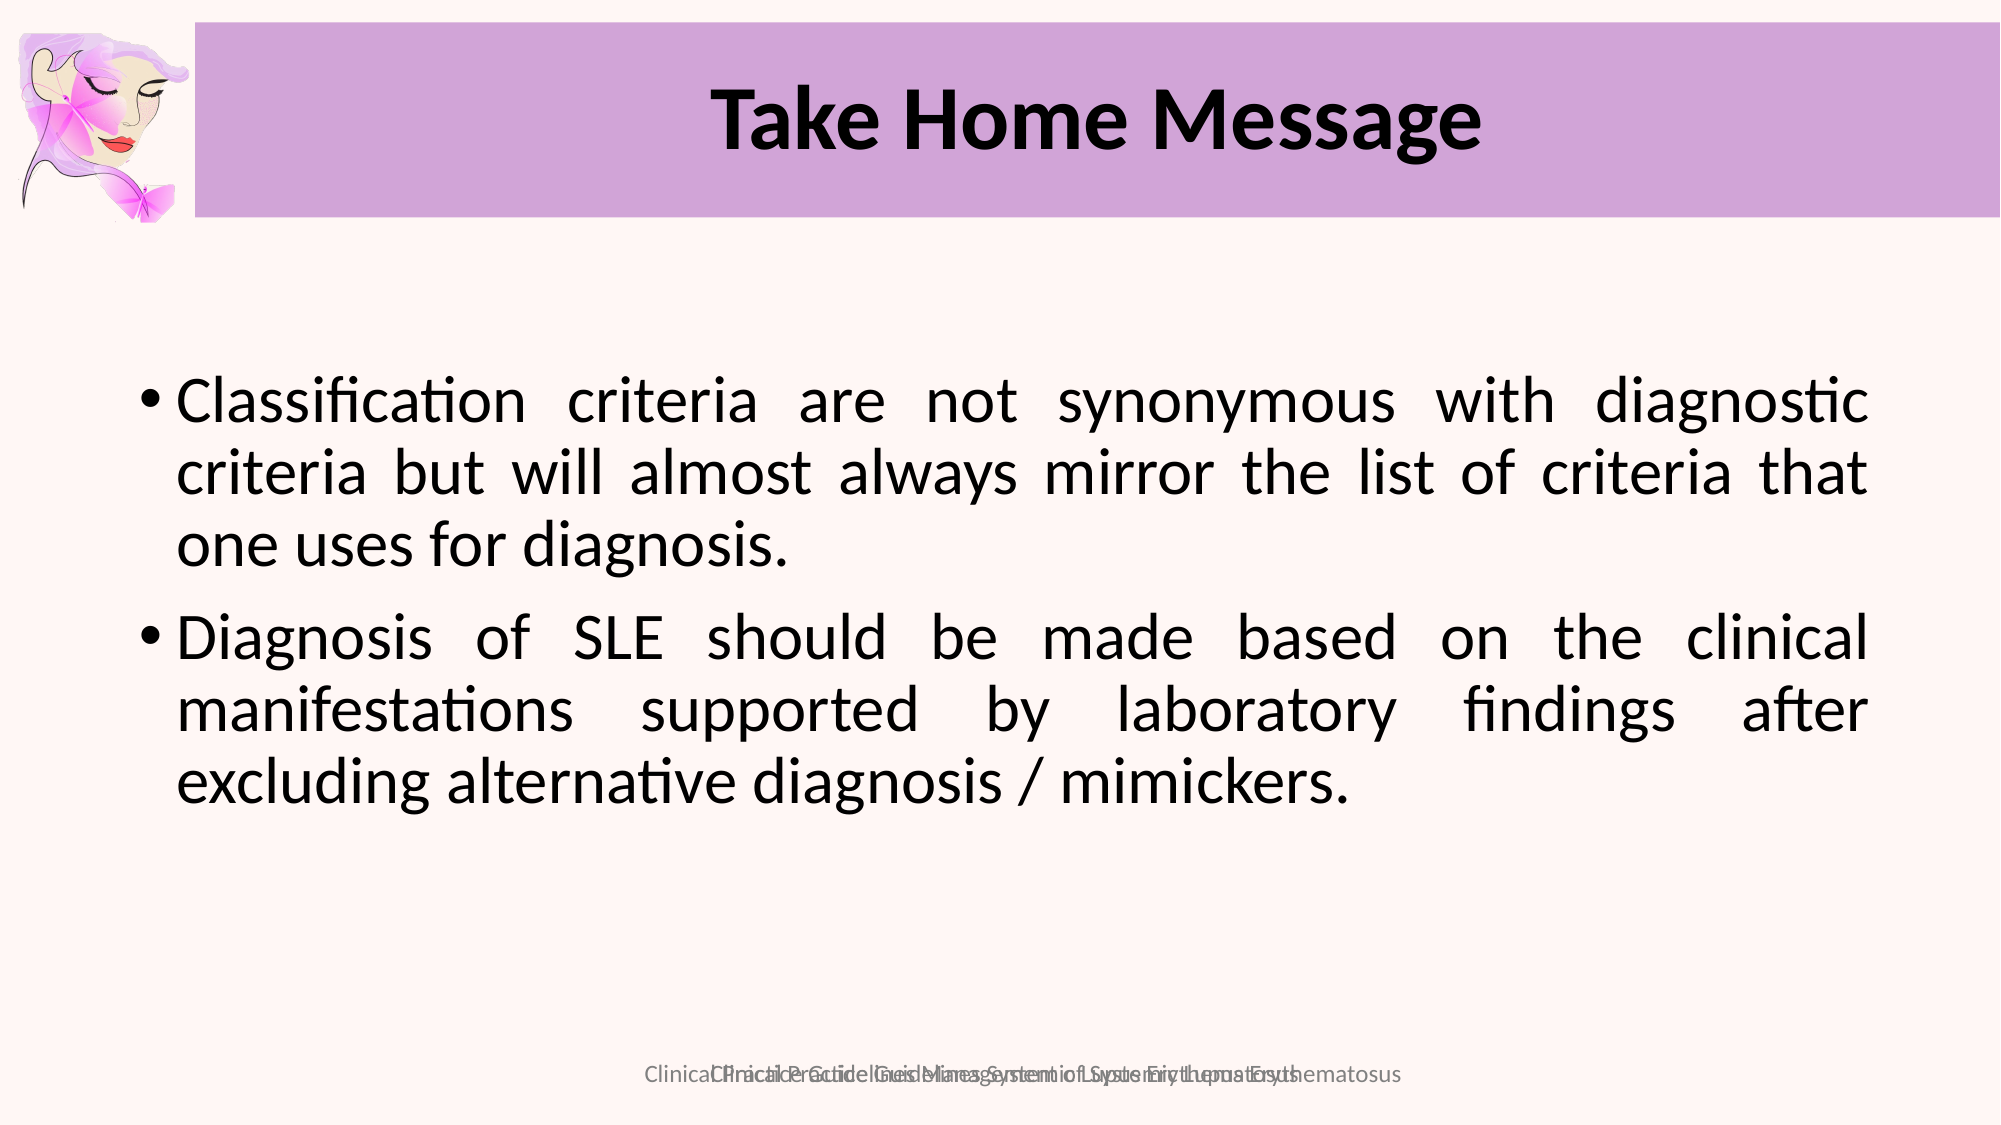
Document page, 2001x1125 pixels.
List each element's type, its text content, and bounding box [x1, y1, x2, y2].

picture [0, 10, 210, 248]
title Take Home Message [195, 22, 2000, 218]
list Classification criteria are not synonymous with diagnostic criteria but will almost always mirror the list of criteria that one uses for diagnosis. Diagnosis of SLE should be made based on the clinical manifestations supported by laboratory findings after excluding alternative diagnosis / mimickers. [123, 357, 1887, 1014]
footer Clinical Practice Guidelines Systemic Lupus Erythematosus [573, 1042, 1437, 1103]
